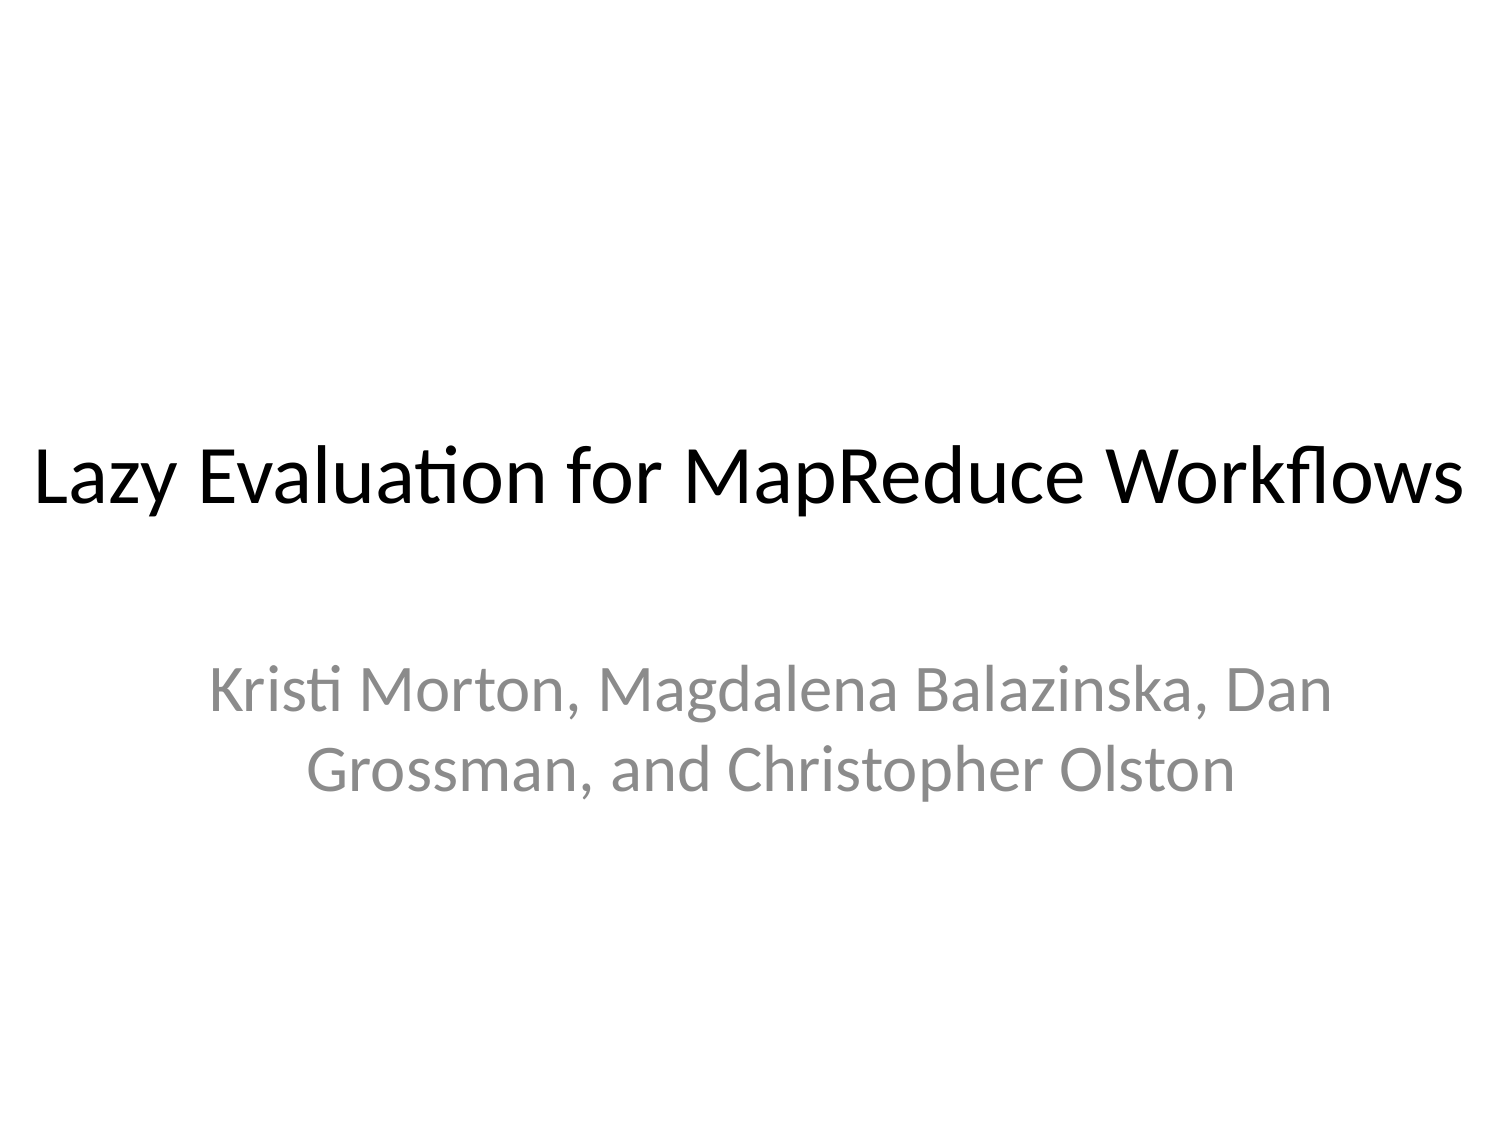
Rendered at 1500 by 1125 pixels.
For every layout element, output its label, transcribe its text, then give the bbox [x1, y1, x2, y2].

subtitle Kristi Morton, Magdalena Balazinska, Dan Grossman, and Christopher Olston [130, 637, 1414, 925]
title Lazy Evaluation for MapReduce Workflows [0, 349, 1500, 591]
